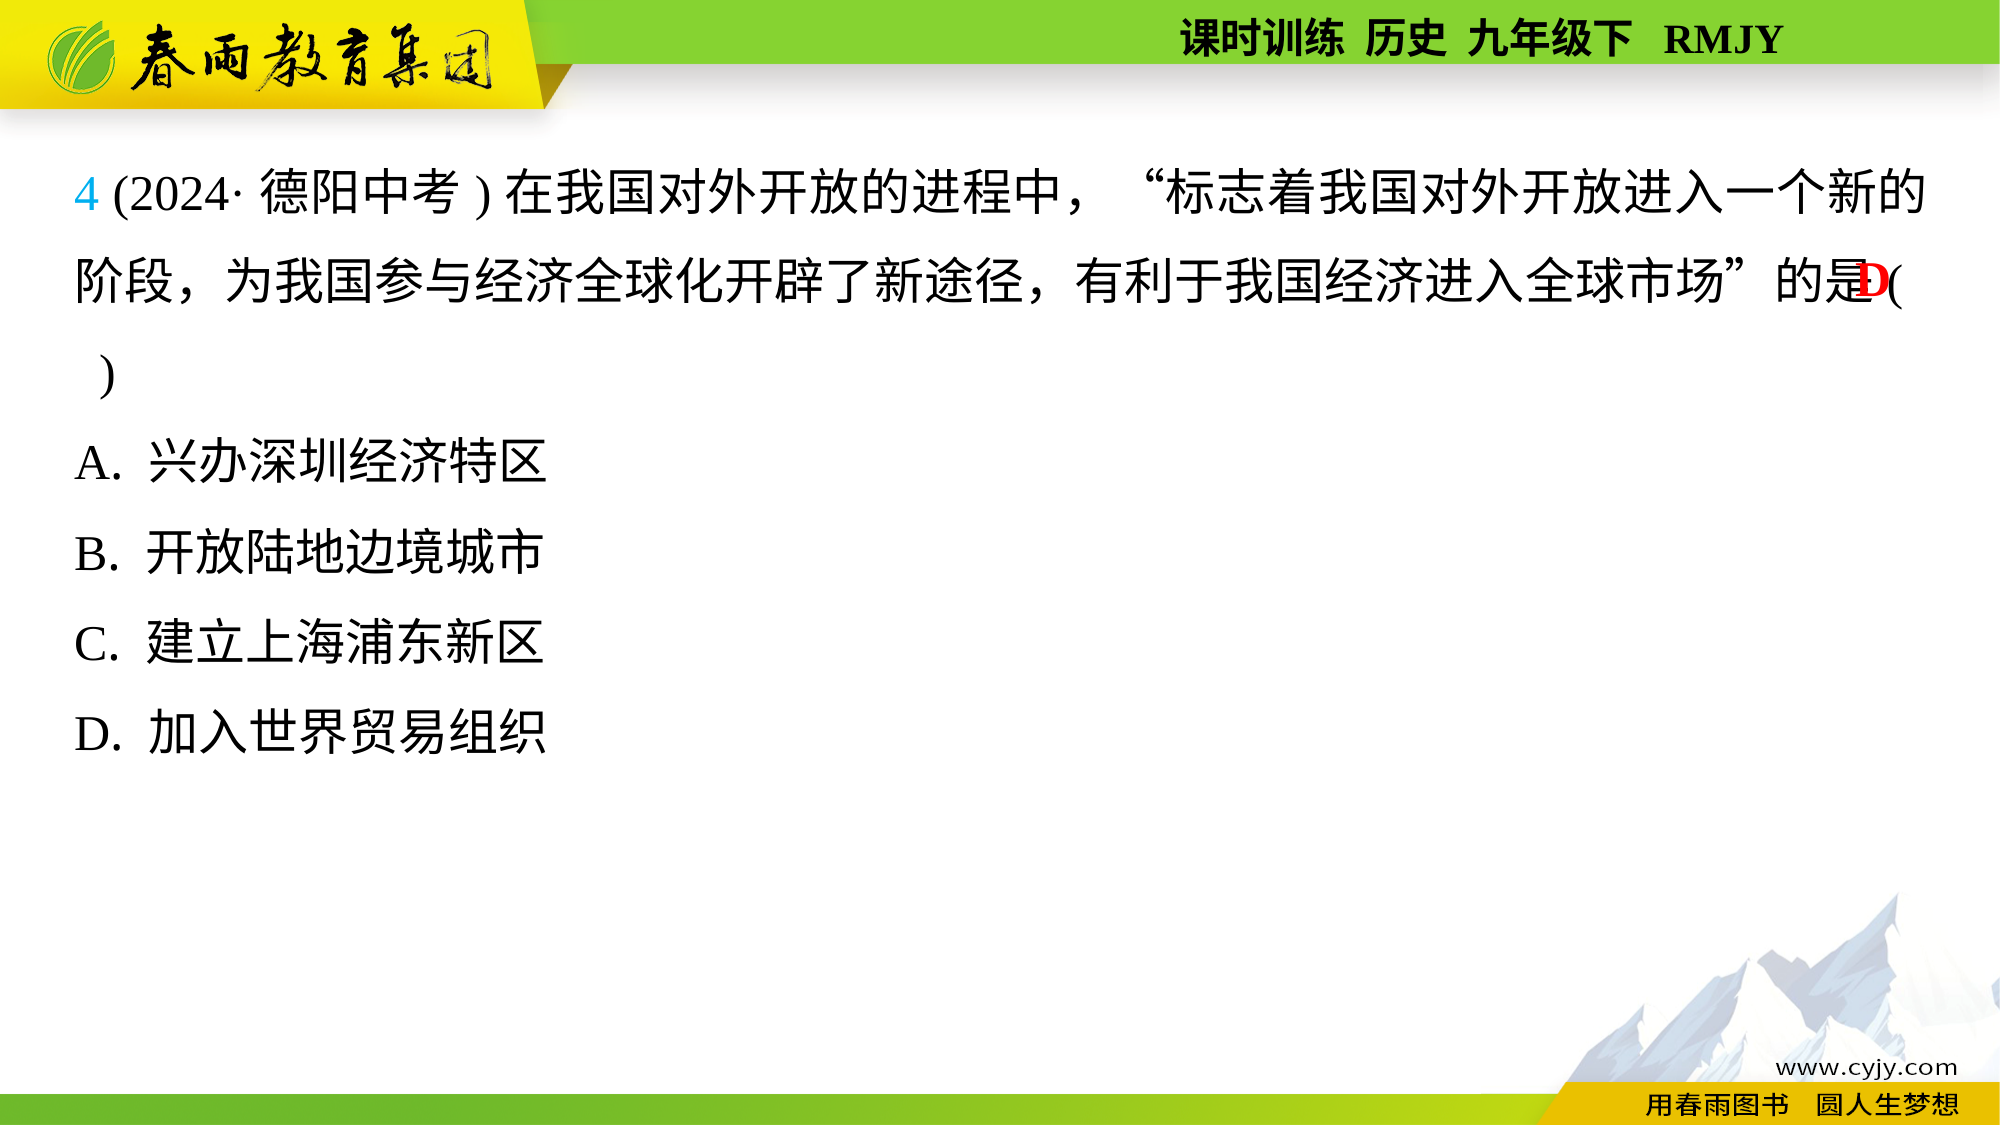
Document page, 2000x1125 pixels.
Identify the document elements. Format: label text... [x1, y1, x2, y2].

list 4 (2024·德阳中考)在我国对外开放的进程中，“标志着我国对外开放进入一个新的阶段，为我国参与经济全球化开辟了新途径，有利于我国经济进入全球市场”的是( ) A. 兴办深圳经济特区 B. 开放陆地边境城市 C. 建立上海浦东新区 D. 加入世界贸易组织 [59, 122, 1944, 683]
text_box D [1840, 239, 1907, 314]
picture [0, 0, 2000, 1125]
